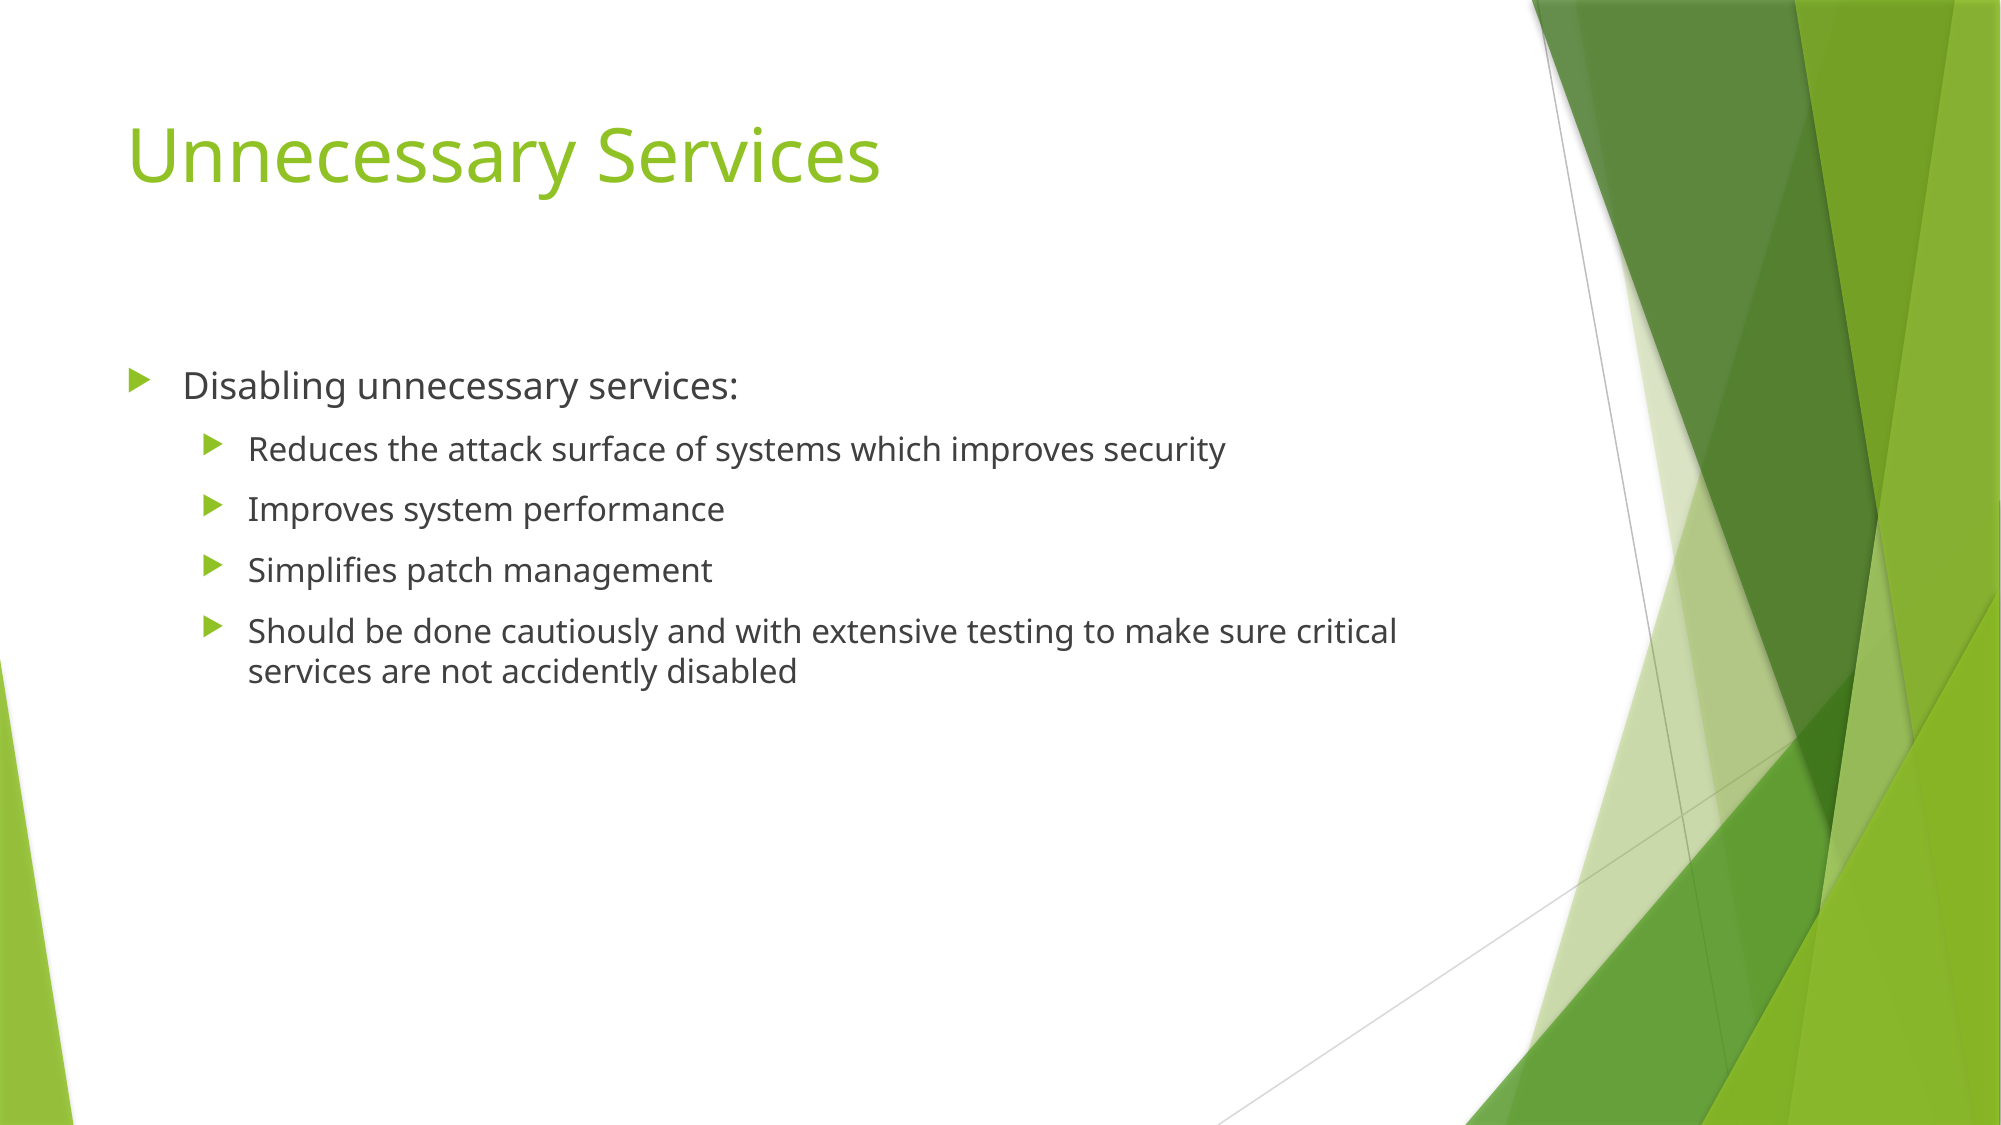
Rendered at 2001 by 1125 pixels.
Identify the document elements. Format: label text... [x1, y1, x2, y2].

list Disabling unnecessary services: Reduces the attack surface of systems which improves security Improves system performance Simplifies patch management Should be done cautiously and with extensive testing to make sure critical services are not accidently disabled [111, 354, 1522, 992]
title Unnecessary Services [111, 99, 1522, 317]
